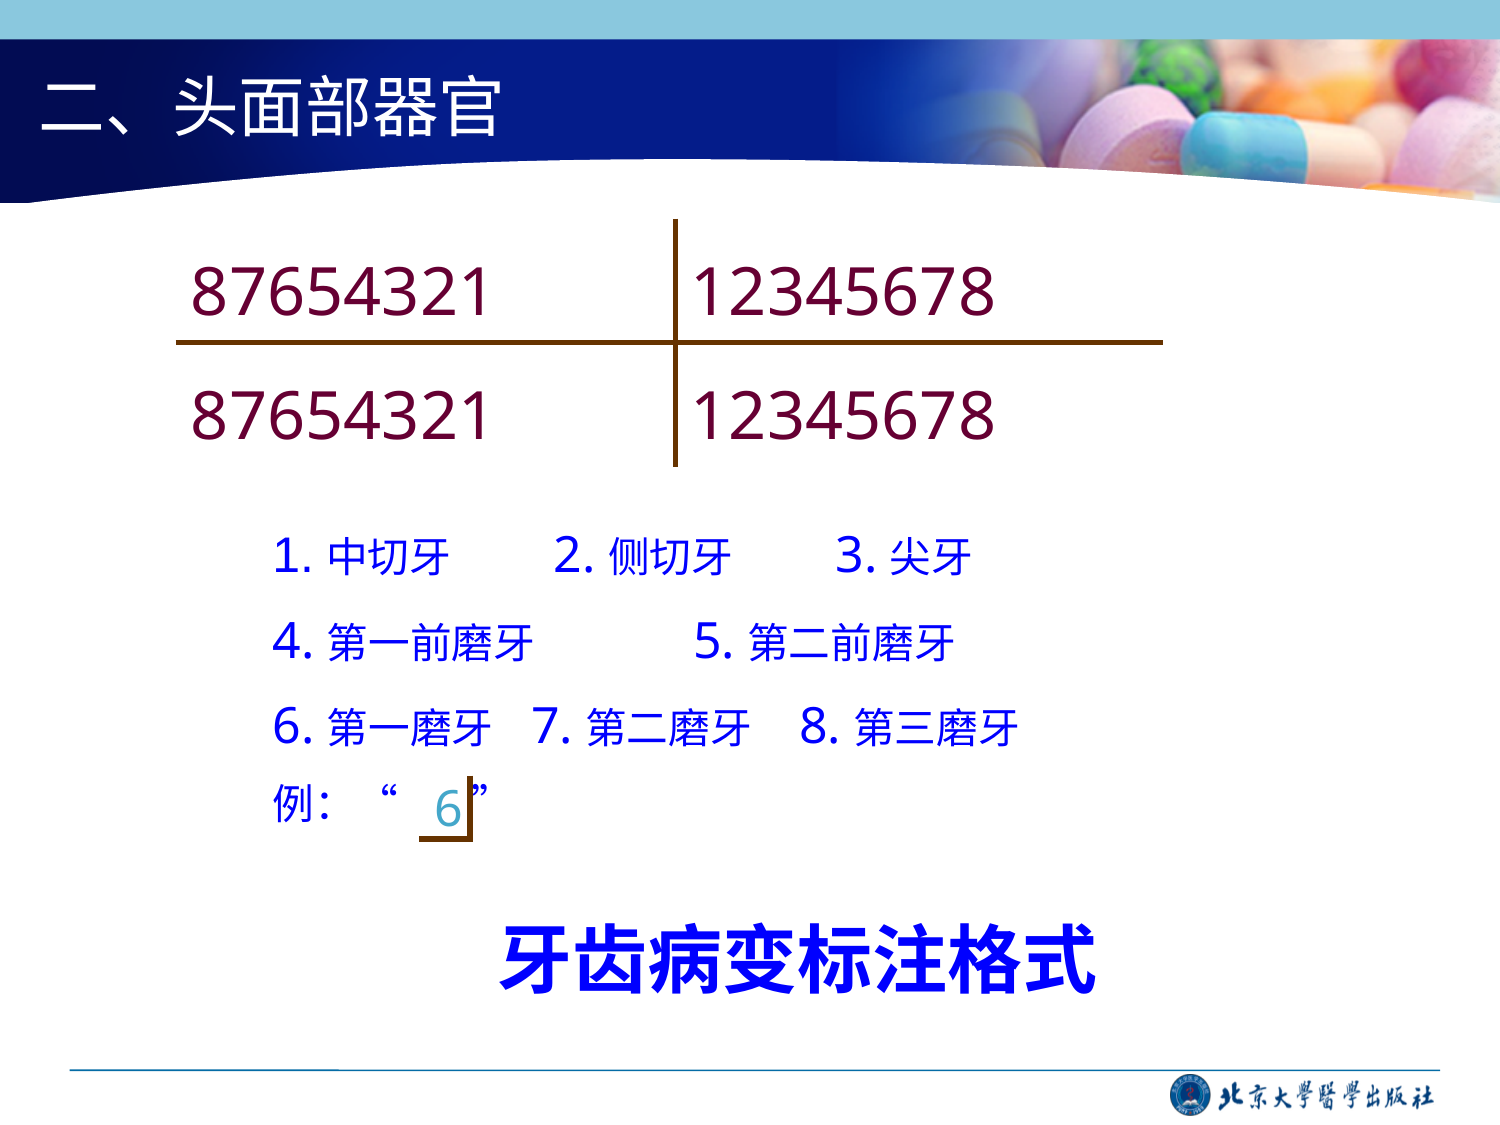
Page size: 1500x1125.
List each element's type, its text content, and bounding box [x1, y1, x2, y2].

picture [0, 40, 1500, 203]
table_cell 12345678 [678, 345, 1163, 467]
title 二、头面部器官 [23, 58, 1349, 152]
table_cell 87654321 [176, 345, 673, 467]
table_header 87654321 [176, 219, 673, 340]
picture [1170, 1074, 1436, 1118]
table_header 6 [419, 776, 467, 836]
text_box 1.中切牙 2.侧切牙 3.尖牙 4.第一前磨牙 5.第二前磨牙 6.第一磨牙 7.第二磨牙 8.第三磨牙 例：“ ” [257, 515, 1223, 836]
text_box 牙齿病变标注格式 [482, 905, 1113, 1010]
table_header 12345678 [678, 219, 1163, 340]
